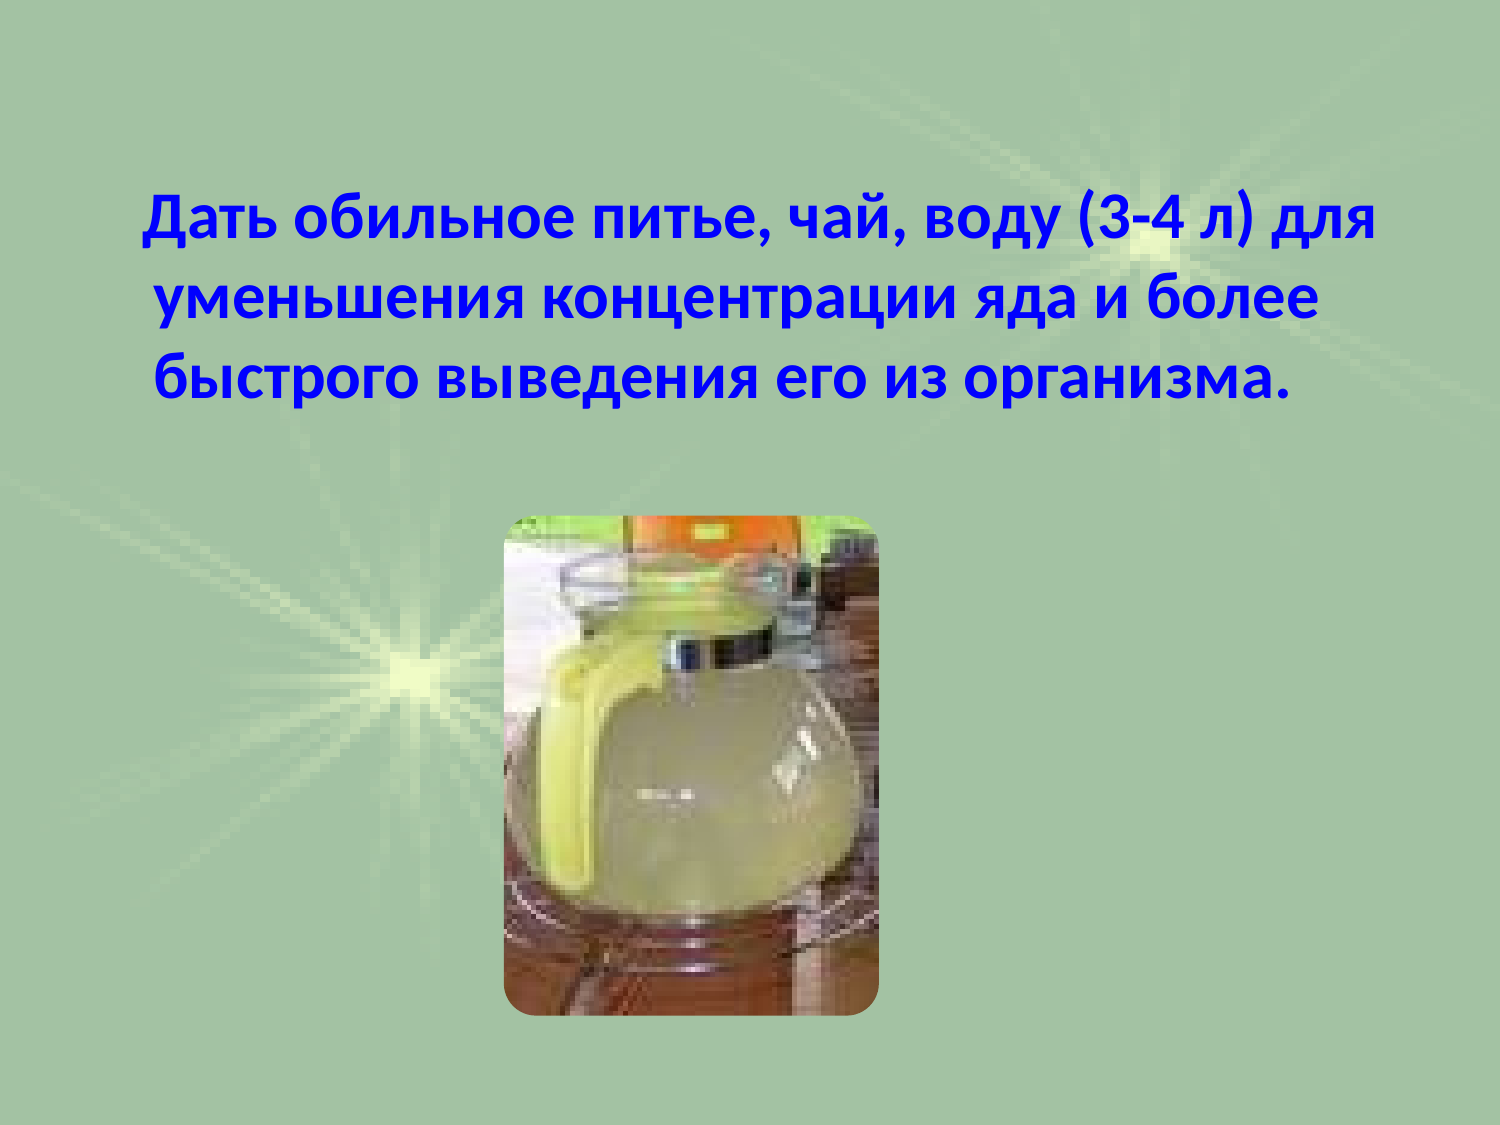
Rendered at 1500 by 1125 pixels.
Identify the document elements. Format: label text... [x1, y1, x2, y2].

picture [0, 0, 1500, 1125]
list Дать обильное питье, чай, воду (3-4 л) для уменьшения концентрации яда и более быстрого выведения его из организма. [82, 164, 1432, 464]
